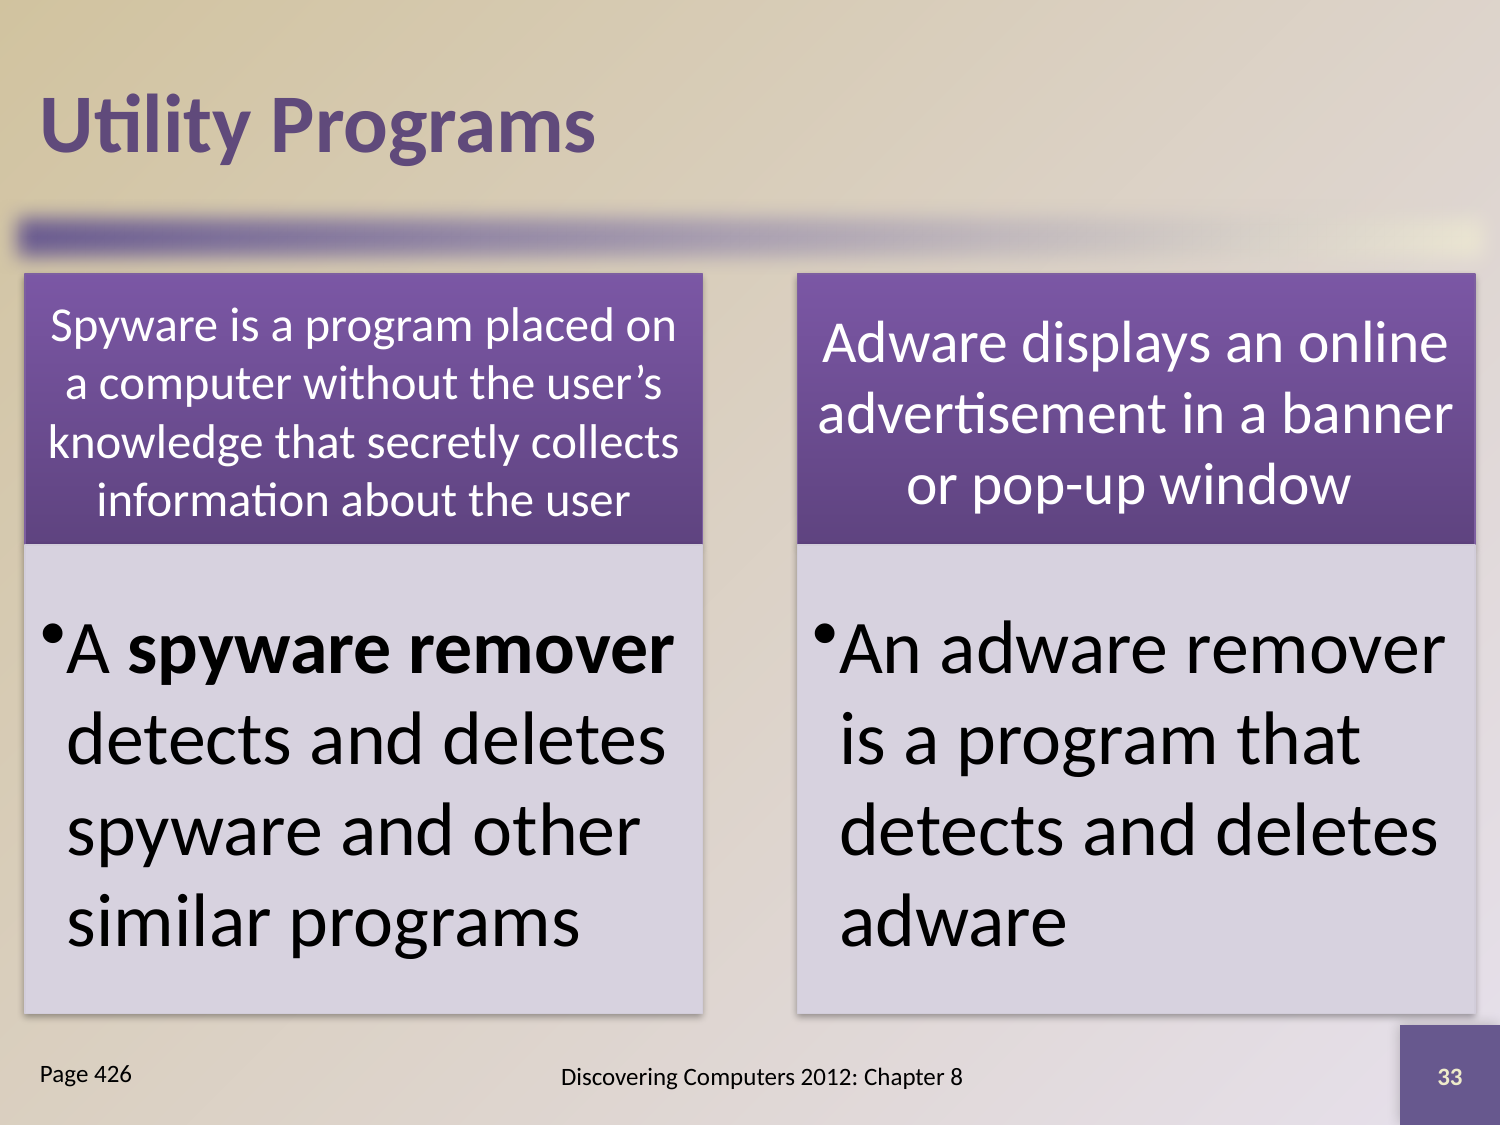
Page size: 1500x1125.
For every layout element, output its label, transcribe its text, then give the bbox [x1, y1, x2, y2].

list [24, 262, 1476, 1026]
title Utility Programs [24, 24, 1475, 213]
slide_number 33 [1400, 1025, 1500, 1125]
footer Discovering Computers 2012: Chapter 8 [450, 1037, 1075, 1113]
list Page 426 [24, 1050, 300, 1125]
